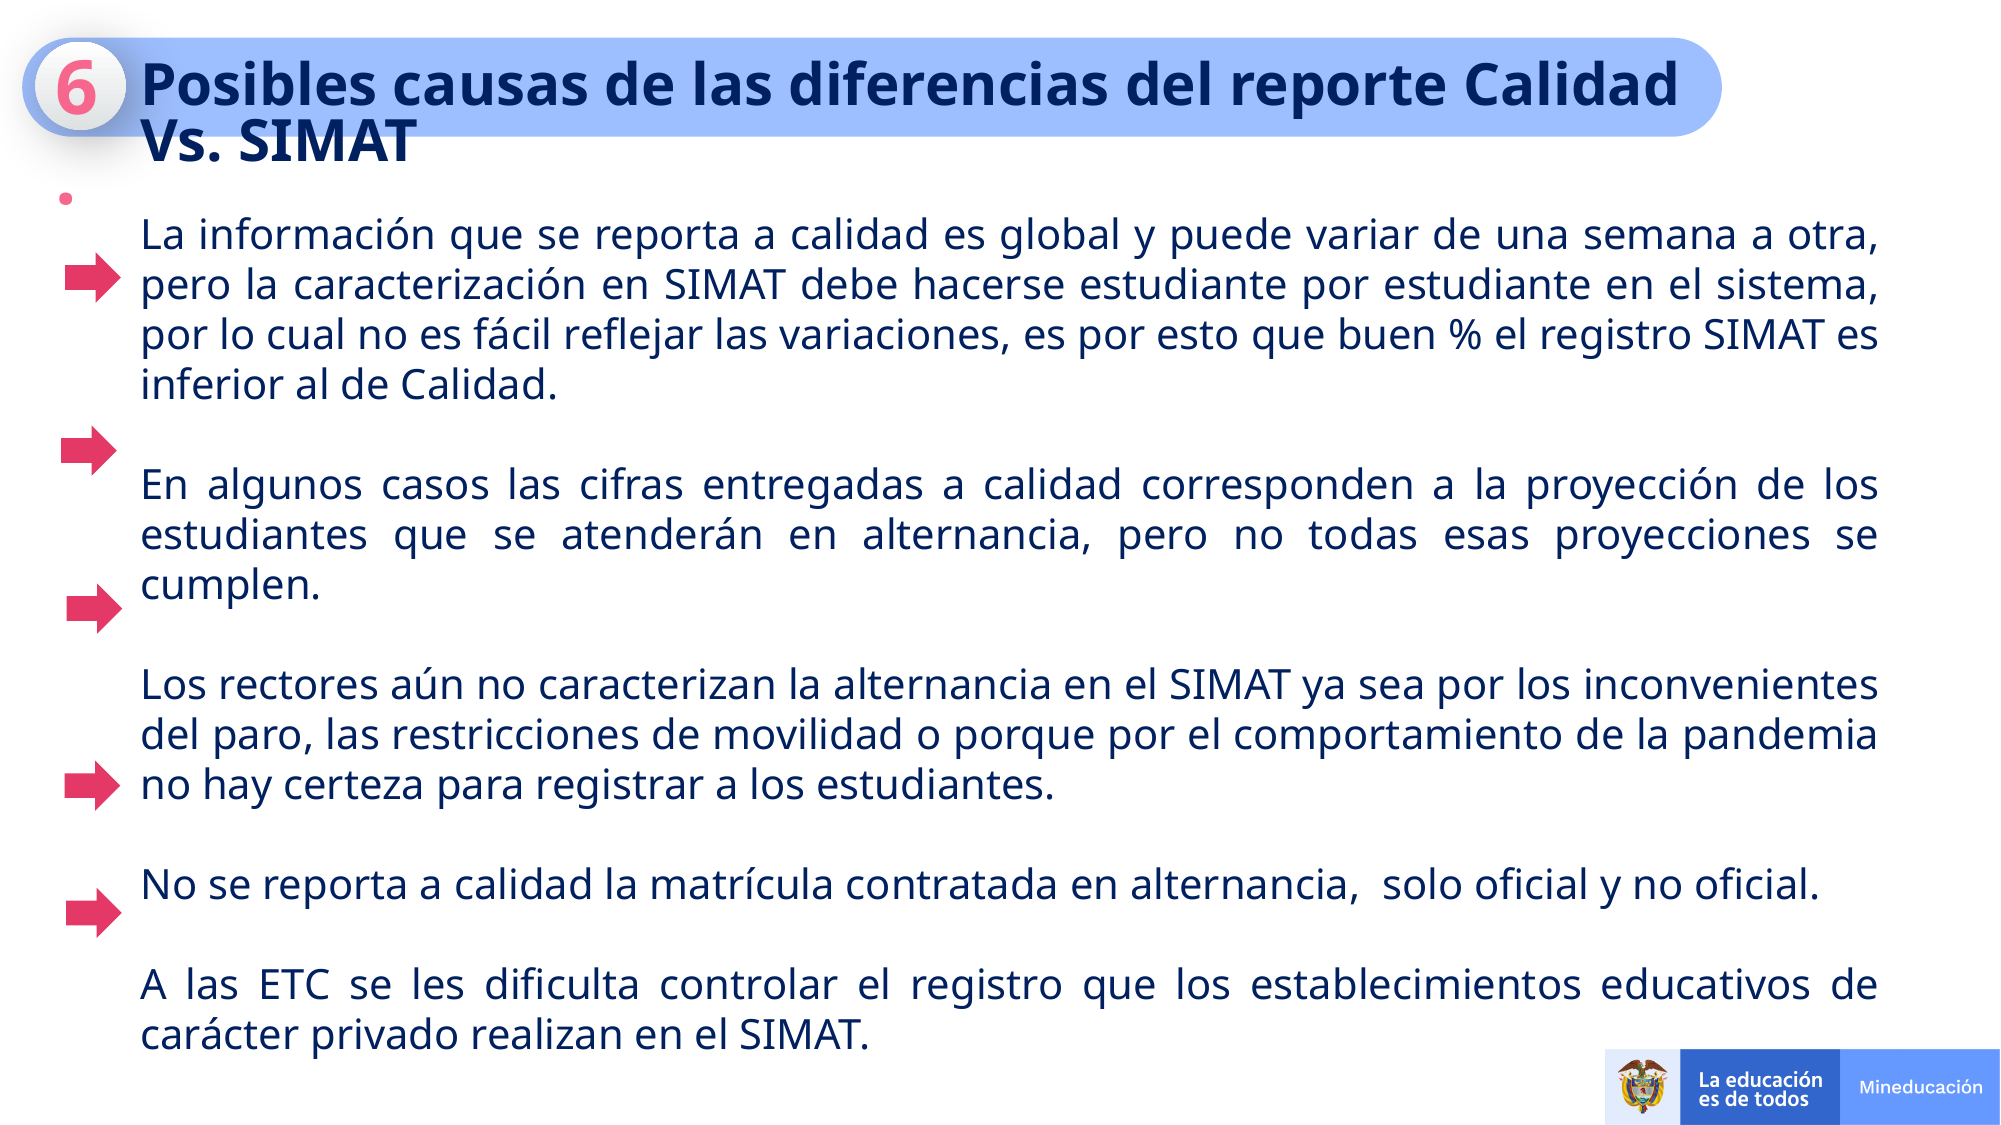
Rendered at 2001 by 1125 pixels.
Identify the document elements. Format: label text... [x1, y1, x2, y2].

text_box [64, 760, 121, 811]
text_box Posibles causas de las diferencias del reporte Calidad Vs. SIMAT [125, 53, 1726, 200]
text_box [34, 64, 40, 108]
text_box [65, 252, 121, 303]
text_box La información que se reporta a calidad es global y puede variar de una semana a otra, pero la caracterización en SIMAT debe hacerse estudiante por estudiante en el sistema, por lo cual no es fácil reflejar las variaciones, es por esto que buen % el registro SIMAT es inferior al de Calidad. En algunos casos las cifras entregadas a calidad corresponden a la proyección de los estudiantes que se atenderán en alternancia, pero no todas esas proyecciones se cumplen. Los rectores aún no caracterizan la alternancia en el SIMAT ya sea por los inconvenientes del paro, las restricciones de movilidad o porque por el comportamiento de la pandemia no hay certeza para registrar a los estudiantes. No se reporta a calidad la matrícula contratada en alternancia, solo oficial y no oficial. A las ETC se les dificulta controlar el registro que los establecimientos educativos de carácter privado realizan en el SIMAT. [125, 200, 1896, 1066]
text_box [66, 583, 123, 634]
text_box [61, 425, 117, 476]
text_box 6. [40, 32, 131, 227]
text_box [139, 36, 1710, 53]
text_box [66, 887, 122, 939]
picture [1605, 1049, 2000, 1125]
